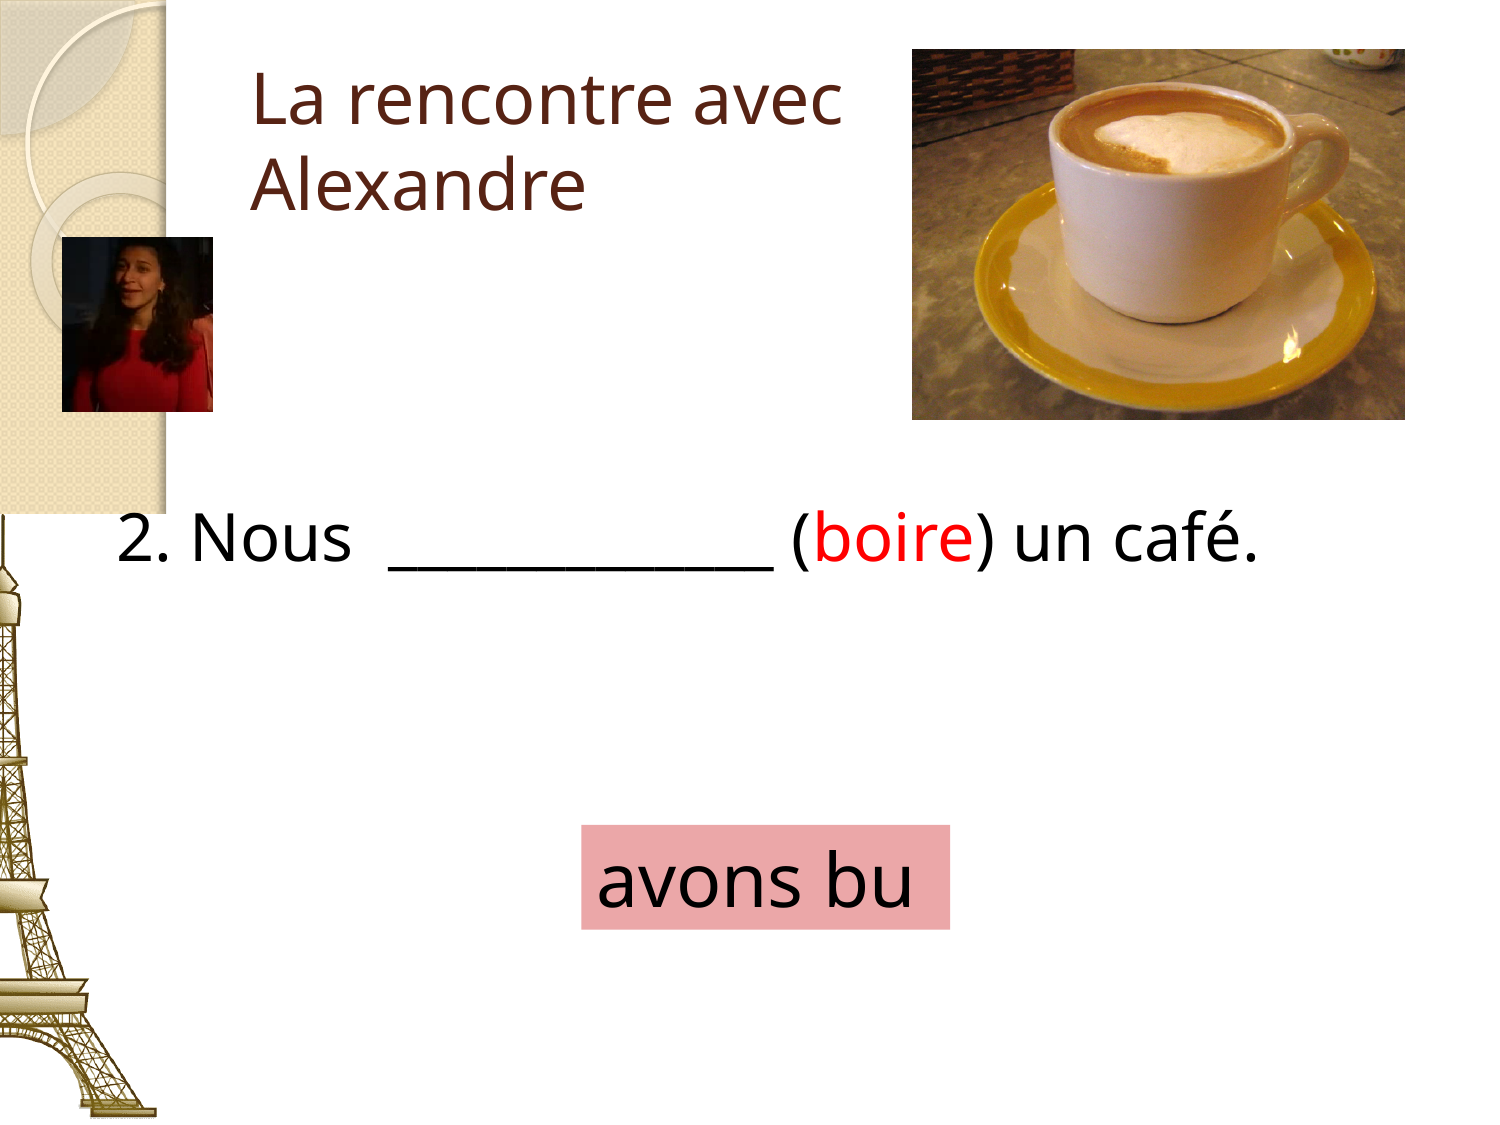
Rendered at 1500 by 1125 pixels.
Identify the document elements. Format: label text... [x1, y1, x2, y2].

text_box avons bu [581, 824, 951, 930]
title La rencontre avec Alexandre [235, 45, 1100, 233]
list 2. Nous _____________ (boire) un café. [87, 487, 1413, 675]
picture [62, 237, 213, 412]
picture [912, 49, 1405, 420]
picture [0, 514, 167, 1125]
